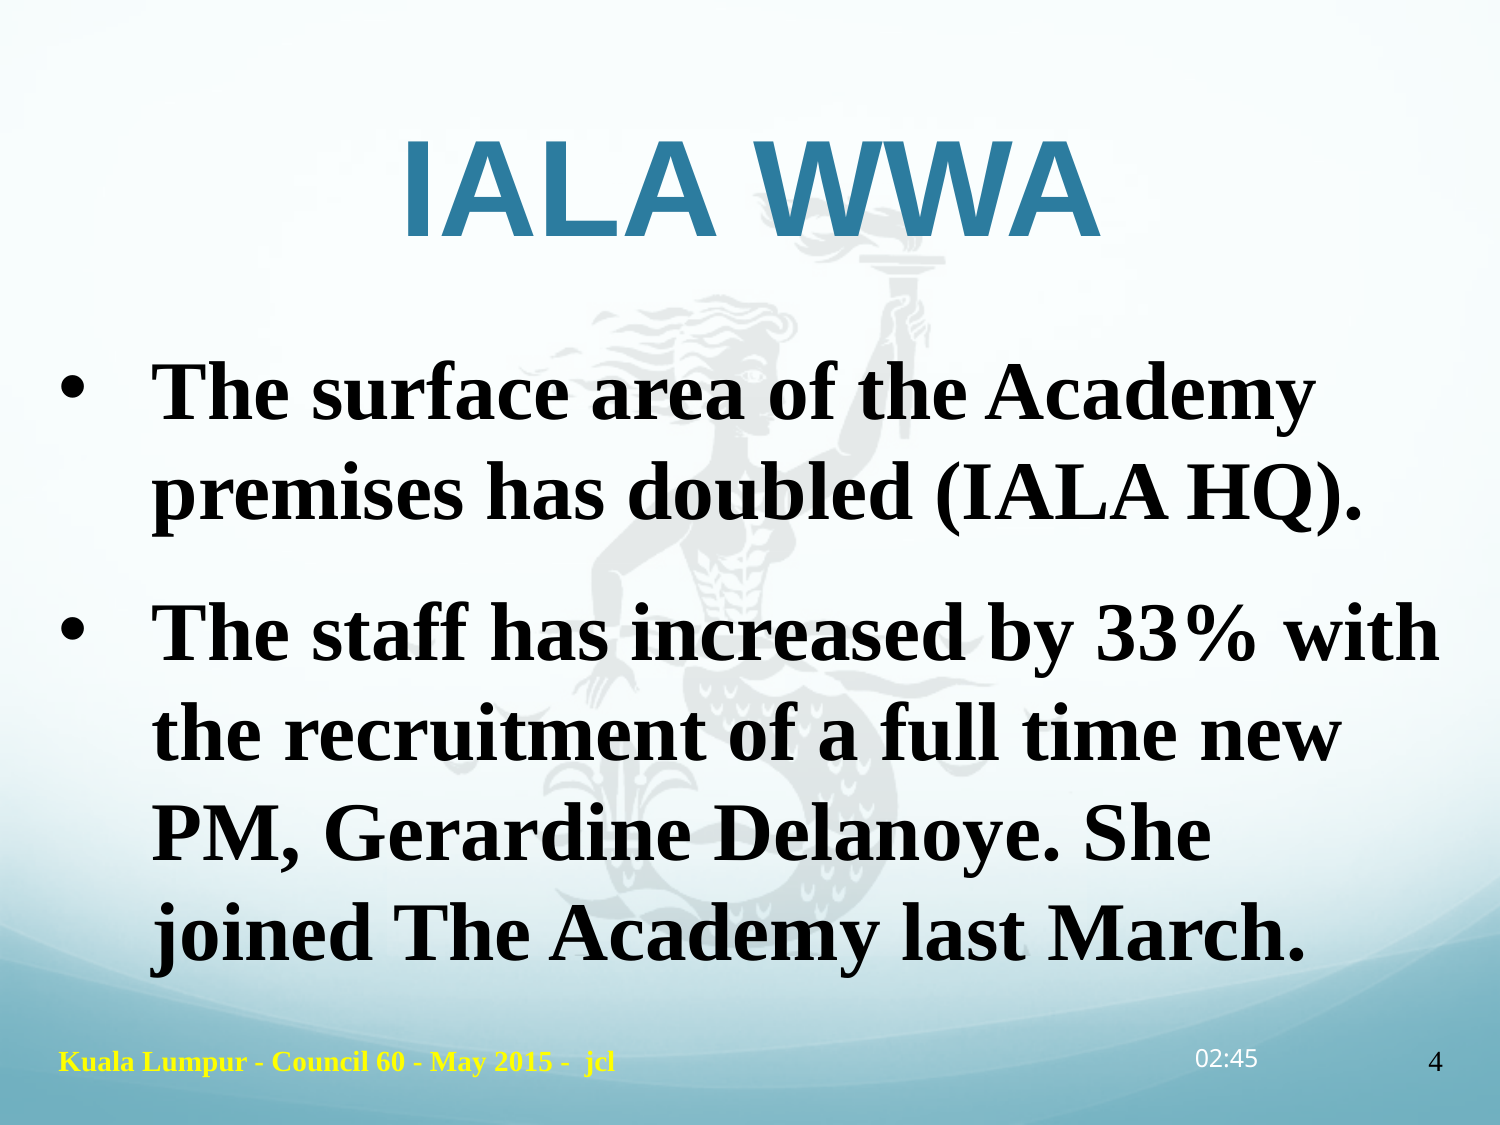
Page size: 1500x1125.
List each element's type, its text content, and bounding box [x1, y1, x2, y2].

text_box The surface area of the Academy premises has doubled (IALA HQ). The staff has increased by 33% with the recruitment of a full time new PM, Gerardine Delanoye. She joined The Academy last March. [43, 186, 1462, 1125]
footer Kuala Lumpur - Council 60 - May 2015 - jcl [43, 1029, 838, 1090]
slide_number 4 [1295, 1029, 1459, 1090]
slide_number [923, 1029, 1274, 1090]
title IALA WWA [43, 0, 1500, 272]
